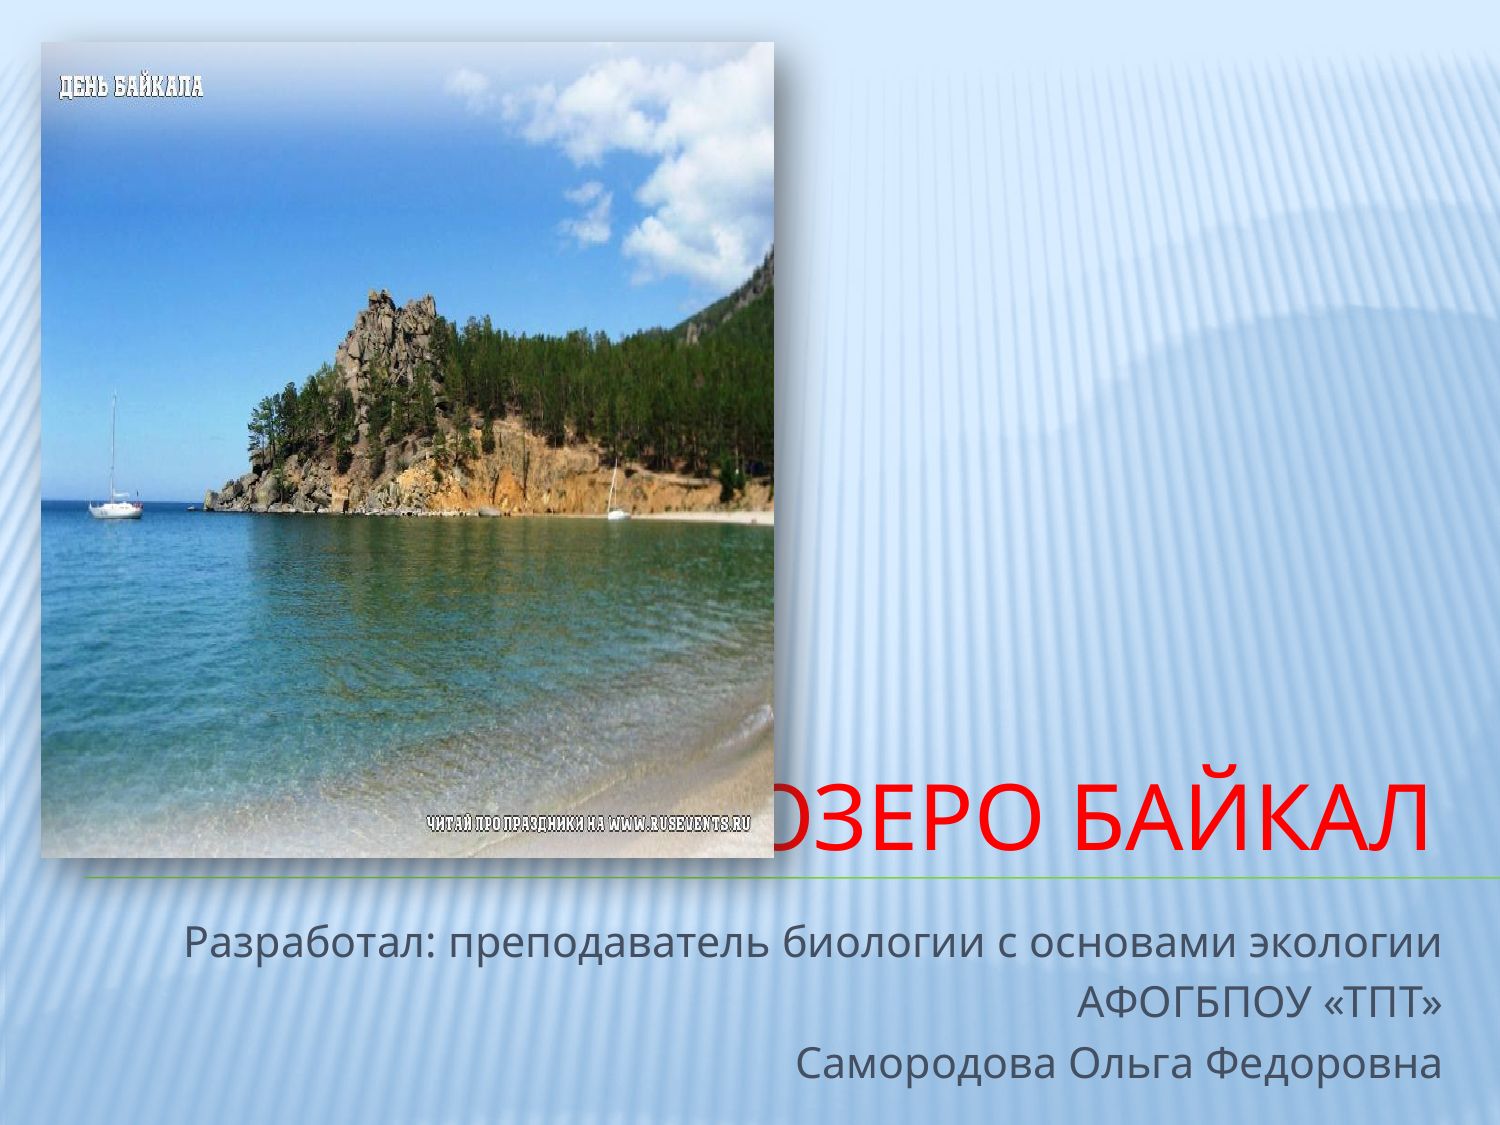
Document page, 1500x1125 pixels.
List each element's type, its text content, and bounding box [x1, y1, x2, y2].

subtitle Разработал: преподаватель биологии с основами экологии АФОГБПОУ «ТПТ» Самородова Ольга Федоровна [29, 905, 1459, 1094]
title Озеро Байкал [770, 751, 1450, 905]
picture [40, 42, 774, 859]
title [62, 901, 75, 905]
